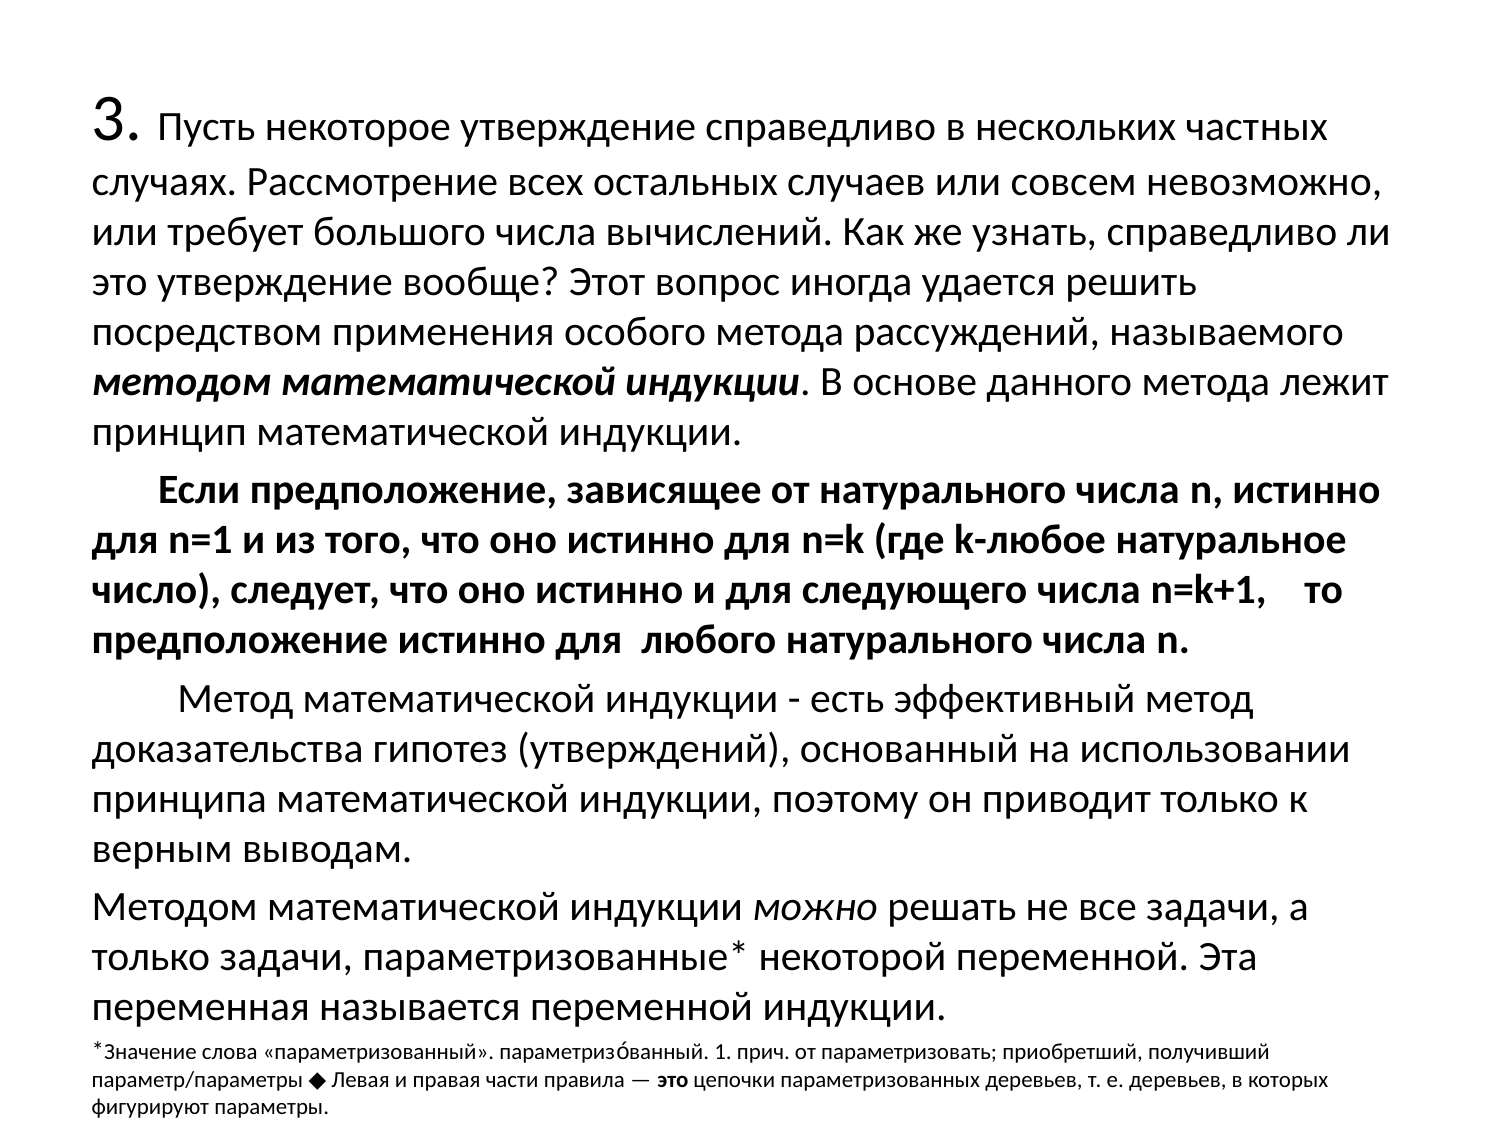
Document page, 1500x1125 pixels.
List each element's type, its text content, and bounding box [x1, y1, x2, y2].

list 3. Пусть некоторое утверждение справедливо в нескольких част­ных случаях. Рассмотрение всех остальных случаев или совсем невозможно, или требует большого числа вычислений. Как же узнать, справедливо ли это утверждение вообще? Этот вопрос иногда удается решить посредством применения особого метода рассуждений, называемого методом математической индукции. В основе данного метода лежит принцип математической индукции. Если предположение, зависящее от натурального числа n, истинно для n=1 и из того, что оно истинно для n=k (где k-любое натуральное число), следует, что оно истинно и для следующего числа n=k+1, то предположение истинно для любого натурального числа n. Метод математической индукции - есть эффективный метод доказательства гипотез (утверждений), основанный на использовании принципа математической индукции, поэтому он приводит только к верным выводам. Методом математической индукции можно решать не все задачи, а только задачи, параметризованные* некоторой переменной. Эта переменная называется переменной индукции. *Значение слова «параметризованный». параметризо́ванный. 1. прич. от параметризовать; приобретший, получивший параметр/параметры ◆ Левая и правая части правила — это цепочки параметризованных деревьев, т. е. деревьев, в которых фигурируют параметры. [76, 66, 1427, 1125]
